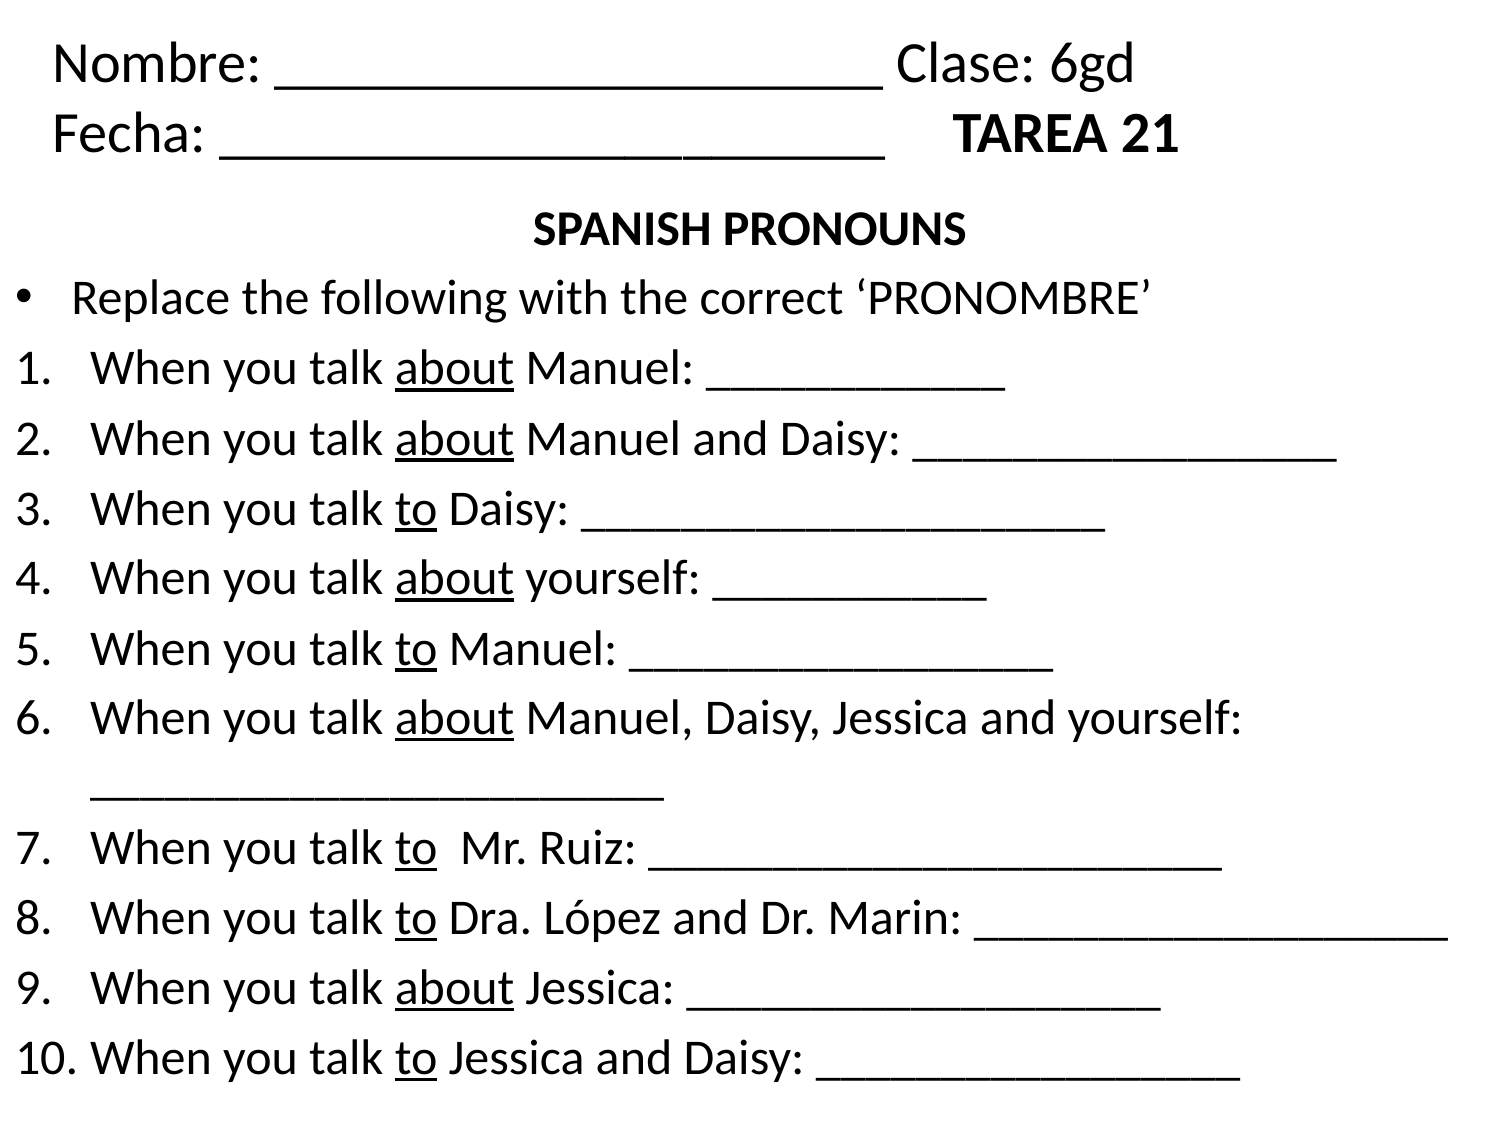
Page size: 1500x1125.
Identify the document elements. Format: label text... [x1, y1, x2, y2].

list SPANISH PRONOUNS Replace the following with the correct ‘PRONOMBRE’ When you talk about Manuel: ____________ When you talk about Manuel and Daisy: _________________ When you talk to Daisy: _____________________ When you talk about yourself: ___________ When you talk to Manuel: _________________ When you talk about Manuel, Daisy, Jessica and yourself: _______________________ When you talk to Mr. Ruiz: _______________________ When you talk to Dra. López and Dr. Marin: ___________________ When you talk about Jessica: ___________________ When you talk to Jessica and Daisy: _________________ [0, 187, 1500, 863]
title Nombre: _____________________ Clase: 6gd Fecha: _______________________ TAREA 21 [37, 0, 1500, 187]
